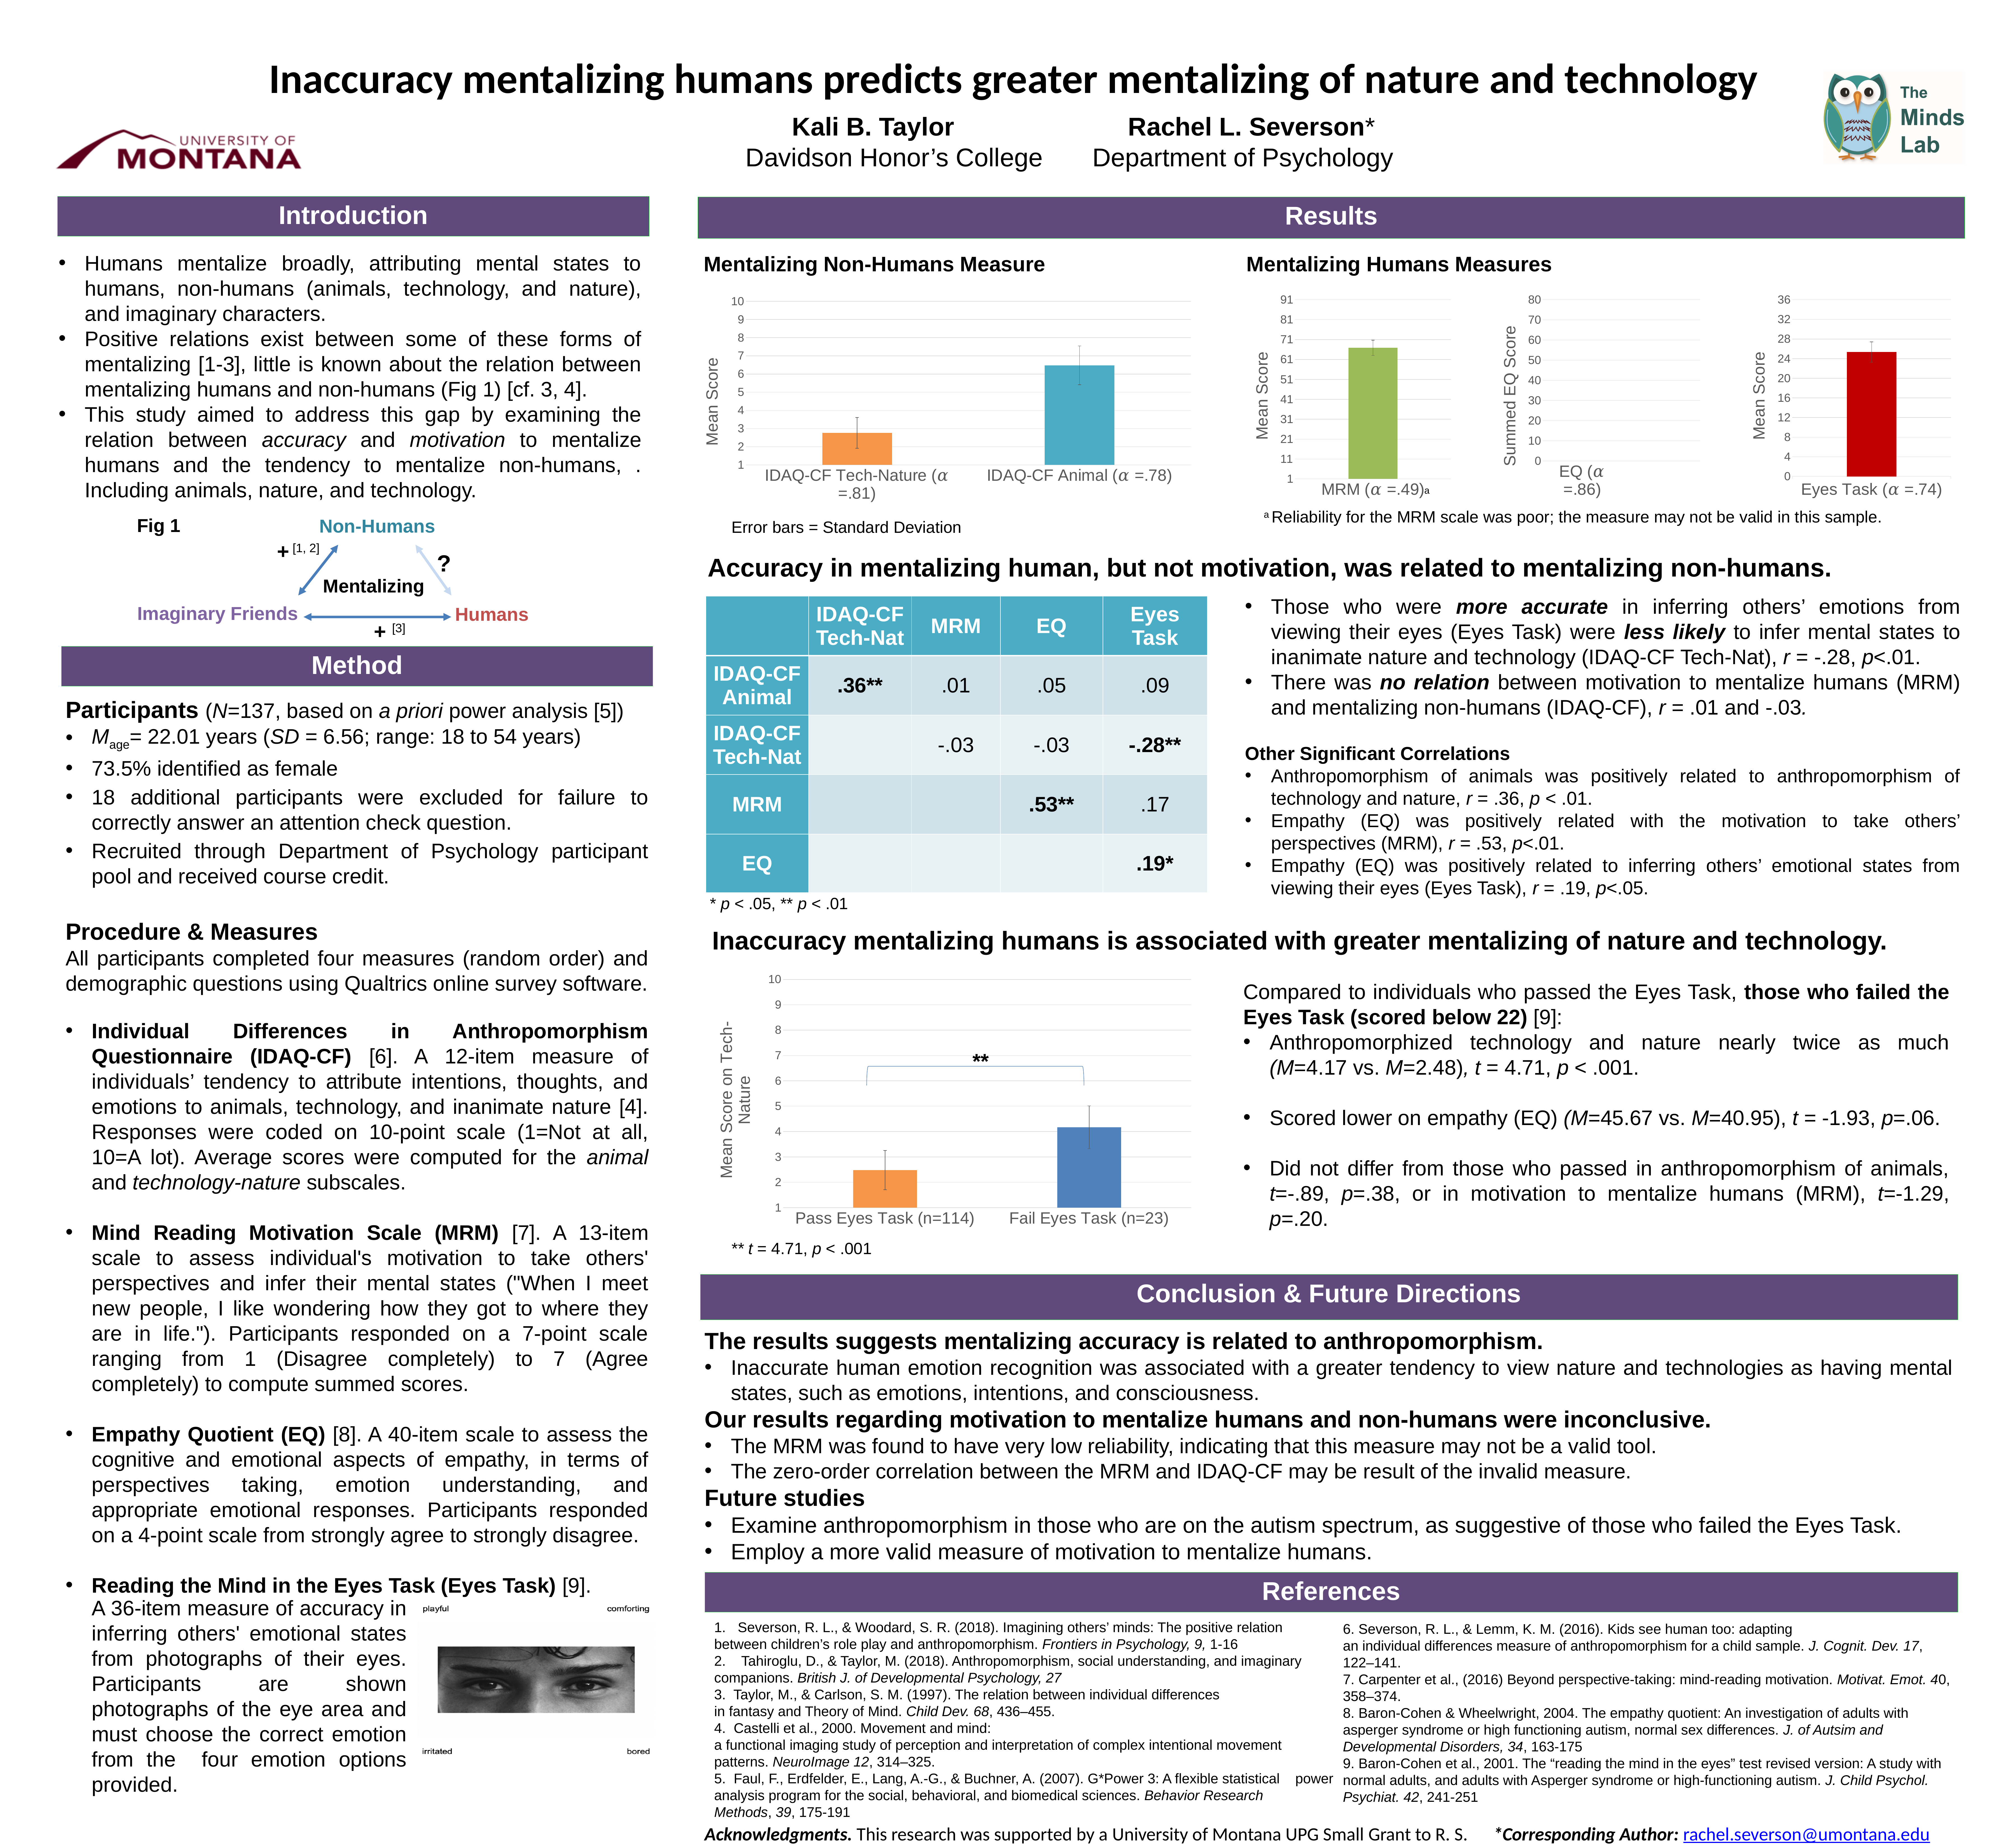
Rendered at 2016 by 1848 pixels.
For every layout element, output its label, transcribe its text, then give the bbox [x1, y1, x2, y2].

text_box Inaccuracy mentalizing humans is associated with greater mentalizing of nature and technology. [708, 922, 1908, 957]
chart [685, 290, 1201, 507]
table_cell [1001, 834, 1103, 892]
text_box Mentalizing Humans Measures [1242, 248, 1557, 278]
text_box Mentalizing Non-Humans Measure [699, 248, 1050, 278]
table_cell -.03 [912, 715, 1000, 774]
picture [412, 1599, 660, 1759]
text_box References [705, 1572, 1958, 1612]
table_cell IDAQ-CF Animal [706, 656, 808, 715]
table_cell .36** [809, 656, 911, 715]
text_box Method [61, 646, 653, 686]
table_cell [912, 834, 1000, 892]
picture [54, 124, 316, 179]
picture [1823, 71, 1965, 165]
text_box Results [698, 197, 1965, 239]
text_box Compared to individuals who passed the Eyes Task, those who failed the Eyes Task (scored below 22) [9]: Anthropomorphized technology and nature nearly twice as much (M=4.17 vs. M=2.48), t = 4.71, p < .001. Scored lower on empathy (EQ) (M=45.67 vs. M=40.95), t = -1.93, p=.06. Did not differ from those who passed in anthropomorphism of animals, t=-.89, p=.38, or in motivation to mentalize humans (MRM), t=-1.29, p=.20. [1239, 976, 1954, 1242]
table_cell .09 [1103, 656, 1207, 715]
text_box Participants (N=137, based on a priori power analysis [5]) Mage= 22.01 years (SD = 6.56; range: 18 to 54 years) 73.5% identified as female 18 additional participants were excluded for failure to correctly answer an attention check question. Recruited through Department of Psychology participant pool and received course credit. Procedure & Measures All participants completed four measures (random order) and demographic questions using Qualtrics online survey software. Individual Differences in Anthropomorphism Questionnaire (IDAQ-CF) [6]. A 12-item measure of individuals’ tendency to attribute intentions, thoughts, and emotions to animals, technology, and inanimate nature [4]. Responses were coded on 10-point scale (1=Not at all, 10=A lot). Average scores were computed for the animal and technology-nature subscales. Mind Reading Motivation Scale (MRM) [7]. A 13-item scale to assess individual's motivation to take others' perspectives and infer their mental states ("When I meet new people, I like wondering how they got to where they are in life."). Participants responded on a 7-point scale ranging from 1 (Disagree completely) to 7 (Agree completely) to compute summed scores. Empathy Quotient (EQ) [8]. A 40-item scale to assess the cognitive and emotional aspects of empathy, in terms of perspectives taking, emotion understanding, and appropriate emotional responses. Participants responded on a 4-point scale from strongly agree to strongly disagree. Reading the Mind in the Eyes Task (Eyes Task) [9]. [61, 692, 653, 1500]
table_cell [809, 834, 911, 892]
text_box Those who were more accurate in inferring others’ emotions from viewing their eyes (Eyes Task) were less likely to infer mental states to inanimate nature and technology (IDAQ-CF Tech-Nat), r = -.28, p<.01. There was no relation between motivation to mentalize humans (MRM) and mentalizing non-humans (IDAQ-CF), r = .01 and -.03. Other Significant Correlations Anthropomorphism of animals was positively related to anthropomorphism of technology and nature, r = .36, p < .01. Empathy (EQ) was positively related with the motivation to take others’ perspectives (MRM), r = .53, p<.01. Empathy (EQ) was positively related to inferring others’ emotional states from viewing their eyes (Eyes Task), r = .19, p<.05. [1241, 591, 1965, 900]
table_cell [912, 775, 1000, 834]
text_box 6. Severson, R. L., & Lemm, K. M. (2016). Kids see human too: adapting an individual differences measure of anthropomorphism for a child sample. J. Cognit. Dev. 17, 122–141. 7. Carpenter et al., (2016) Beyond perspective-taking: mind-reading motivation. Motivat. Emot. 40, 358–374. 8. Baron-Cohen & Wheelwright, 2004. The empathy quotient: An investigation of adults with asperger syndrome or high functioning autism, normal sex differences. J. of Autsim and Developmental Disorders, 34, 163-175 9. Baron-Cohen et al., 2001. The “reading the mind in the eyes” test revised version: A study with normal adults, and adults with Asperger syndrome or high-functioning autism. J. Child Psychol. Psychiat. 42, 241-251 [1339, 1618, 1958, 1807]
text_box Error bars = Standard Deviation [727, 515, 966, 538]
table_cell EQ [706, 834, 808, 892]
chart [1241, 289, 1455, 503]
text_box ** t = 4.71, p < .001 [727, 1236, 876, 1260]
table_header [706, 596, 808, 655]
text_box Accuracy in mentalizing human, but not motivation, was related to mentalizing non-humans. [703, 549, 1837, 584]
chart [1488, 289, 1705, 503]
text_box Acknowledgments. This research was supported by a University of Montana UPG Small Grant to R. S. *Corresponding Author: rachel.severson@umontana.edu [700, 1820, 1974, 1848]
chart [705, 967, 1201, 1233]
table_cell -.28** [1103, 715, 1207, 774]
table_header Eyes Task [1103, 596, 1207, 655]
table_cell .01 [912, 656, 1000, 715]
table_cell IDAQ-CF Tech-Nat [706, 715, 808, 774]
text_box Kali B. Taylor Rachel L. Severson* Davidson Honor’s College Department of Psychology [543, 106, 1597, 179]
chart [1738, 289, 1956, 503]
text_box a [1456, 480, 1459, 504]
table_cell [809, 715, 911, 774]
table_cell .19* [1103, 834, 1207, 892]
table_header MRM [912, 596, 1000, 655]
text_box Conclusion & Future Directions [700, 1274, 1958, 1320]
table_cell MRM [706, 775, 808, 834]
text_box The results suggests mentalizing accuracy is related to anthropomorphism. Inaccurate human emotion recognition was associated with a greater tendency to view nature and technologies as having mental states, such as emotions, intentions, and consciousness. Our results regarding motivation to mentalize humans and non-humans were inconclusive. The MRM was found to have very low reliability, indicating that this measure may not be a valid tool. The zero-order correlation between the MRM and IDAQ-CF may be result of the invalid measure. Future studies Examine anthropomorphism in those who are on the autism spectrum, as suggestive of those who failed the Eyes Task. Employ a more valid measure of motivation to mentalize humans. [700, 1324, 1958, 1569]
text_box Severson, R. L., & Woodard, S. R. (2018). Imagining others’ minds: The positive relation between children’s role play and anthropomorphism. Frontiers in Psychology, 9, 1-16 2. Tahiroglu, D., & Taylor, M. (2018). Anthropomorphism, social understanding, and imaginary companions. British J. of Developmental Psychology, 27 3. Taylor, M., & Carlson, S. M. (1997). The relation between individual differences in fantasy and Theory of Mind. Child Dev. 68, 436–455. 4. Castelli et al., 2000. Movement and mind: a functional imaging study of perception and interpretation of complex intentional movement patterns. NeuroImage 12, 314–325. 5. Faul, F., Erdfelder, E., Lang, A.-G., & Buchner, A. (2007). G*Power 3: A flexible statistical power analysis program for the social, behavioral, and biomedical sciences. Behavior Research Methods, 39, 175-191 [710, 1616, 1339, 1822]
text_box Introduction [57, 196, 649, 236]
text_box a Reliability for the MRM scale was poor; the measure may not be valid in this sample. [1259, 504, 1933, 528]
table_cell -.03 [1001, 715, 1103, 774]
table_header IDAQ-CF Tech-Nat [809, 596, 911, 655]
table_header EQ [1001, 596, 1103, 655]
table_cell .05 [1001, 656, 1103, 715]
table_cell .17 [1103, 775, 1207, 834]
table_cell [809, 775, 911, 834]
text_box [132, 511, 543, 646]
table_cell .53** [1001, 775, 1103, 834]
text_box A 36-item measure of accuracy in inferring others' emotional states from photographs of their eyes. Participants are shown photographs of the eye area and must choose the correct emotion from the four emotion options provided. [87, 1592, 411, 1808]
table_cell * p < .05, ** p < .01 [706, 893, 1207, 919]
text_box Inaccuracy mentalizing humans predicts greater mentalizing of nature and technology [63, 39, 1965, 165]
text_box Humans mentalize broadly, attributing mental states to humans, non-humans (animals, technology, and nature), and imaginary characters. Positive relations exist between some of these forms of mentalizing [1-3], little is known about the relation between mentalizing humans and non-humans (Fig 1) [cf. 3, 4]. This study aimed to address this gap by examining the relation between accuracy and motivation to mentalize humans and the tendency to mentalize non-humans, . Including animals, nature, and technology. [54, 248, 646, 515]
